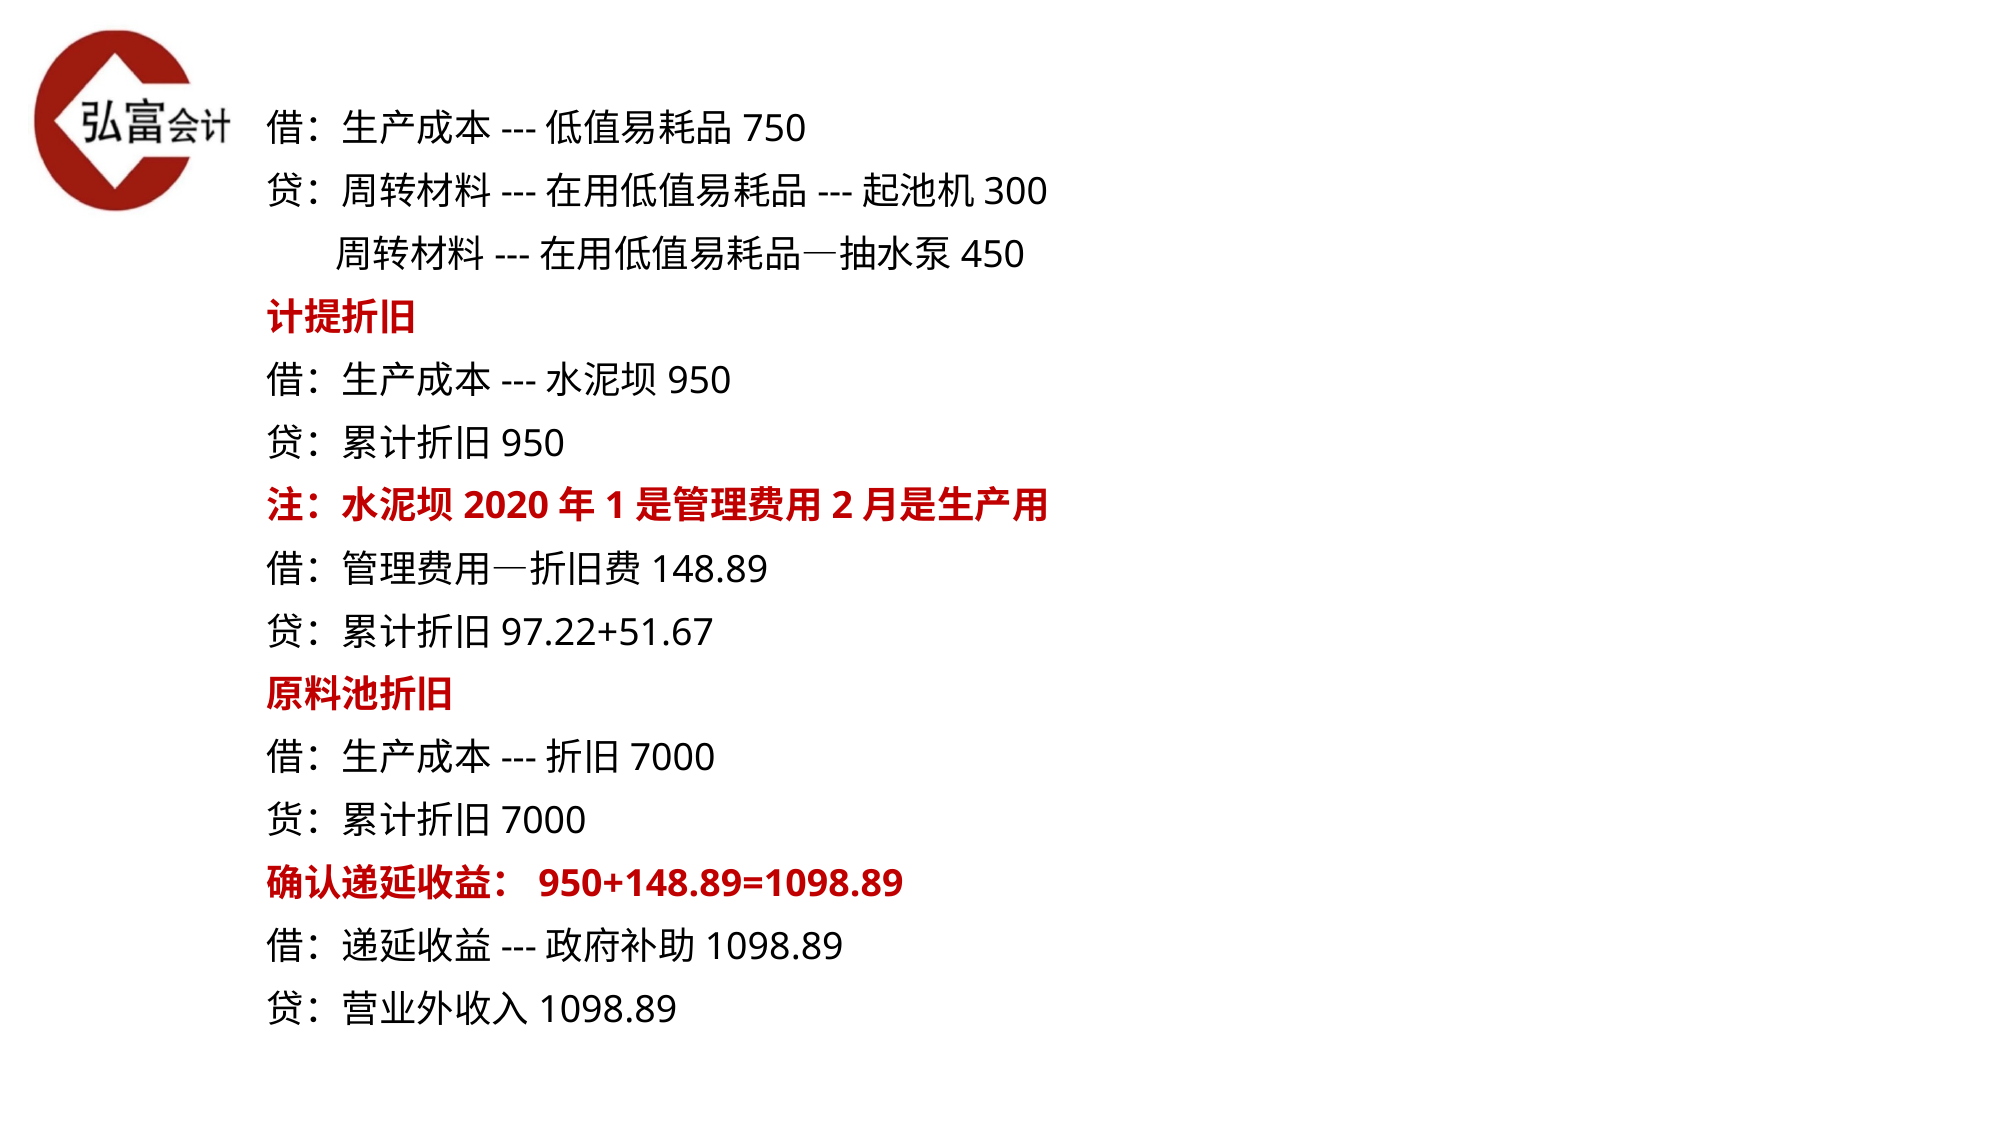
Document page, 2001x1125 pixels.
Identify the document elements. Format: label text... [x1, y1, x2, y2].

text_box 借：生产成本---低值易耗品750 贷：周转材料---在用低值易耗品---起池机300 周转材料---在用低值易耗品—抽水泵450 计提折旧 借：生产成本---水泥坝950 贷：累计折旧950 注：水泥坝2020年1是管理费用2月是生产用 借：管理费用—折旧费148.89 贷：累计折旧97.22+51.67 原料池折旧 借：生产成本---折旧7000 货：累计折旧7000 确认递延收益：950+148.89=1098.89 借：递延收益---政府补助1098.89 贷：营业外收入1098.89 [252, 78, 1817, 1038]
picture [28, 9, 234, 239]
